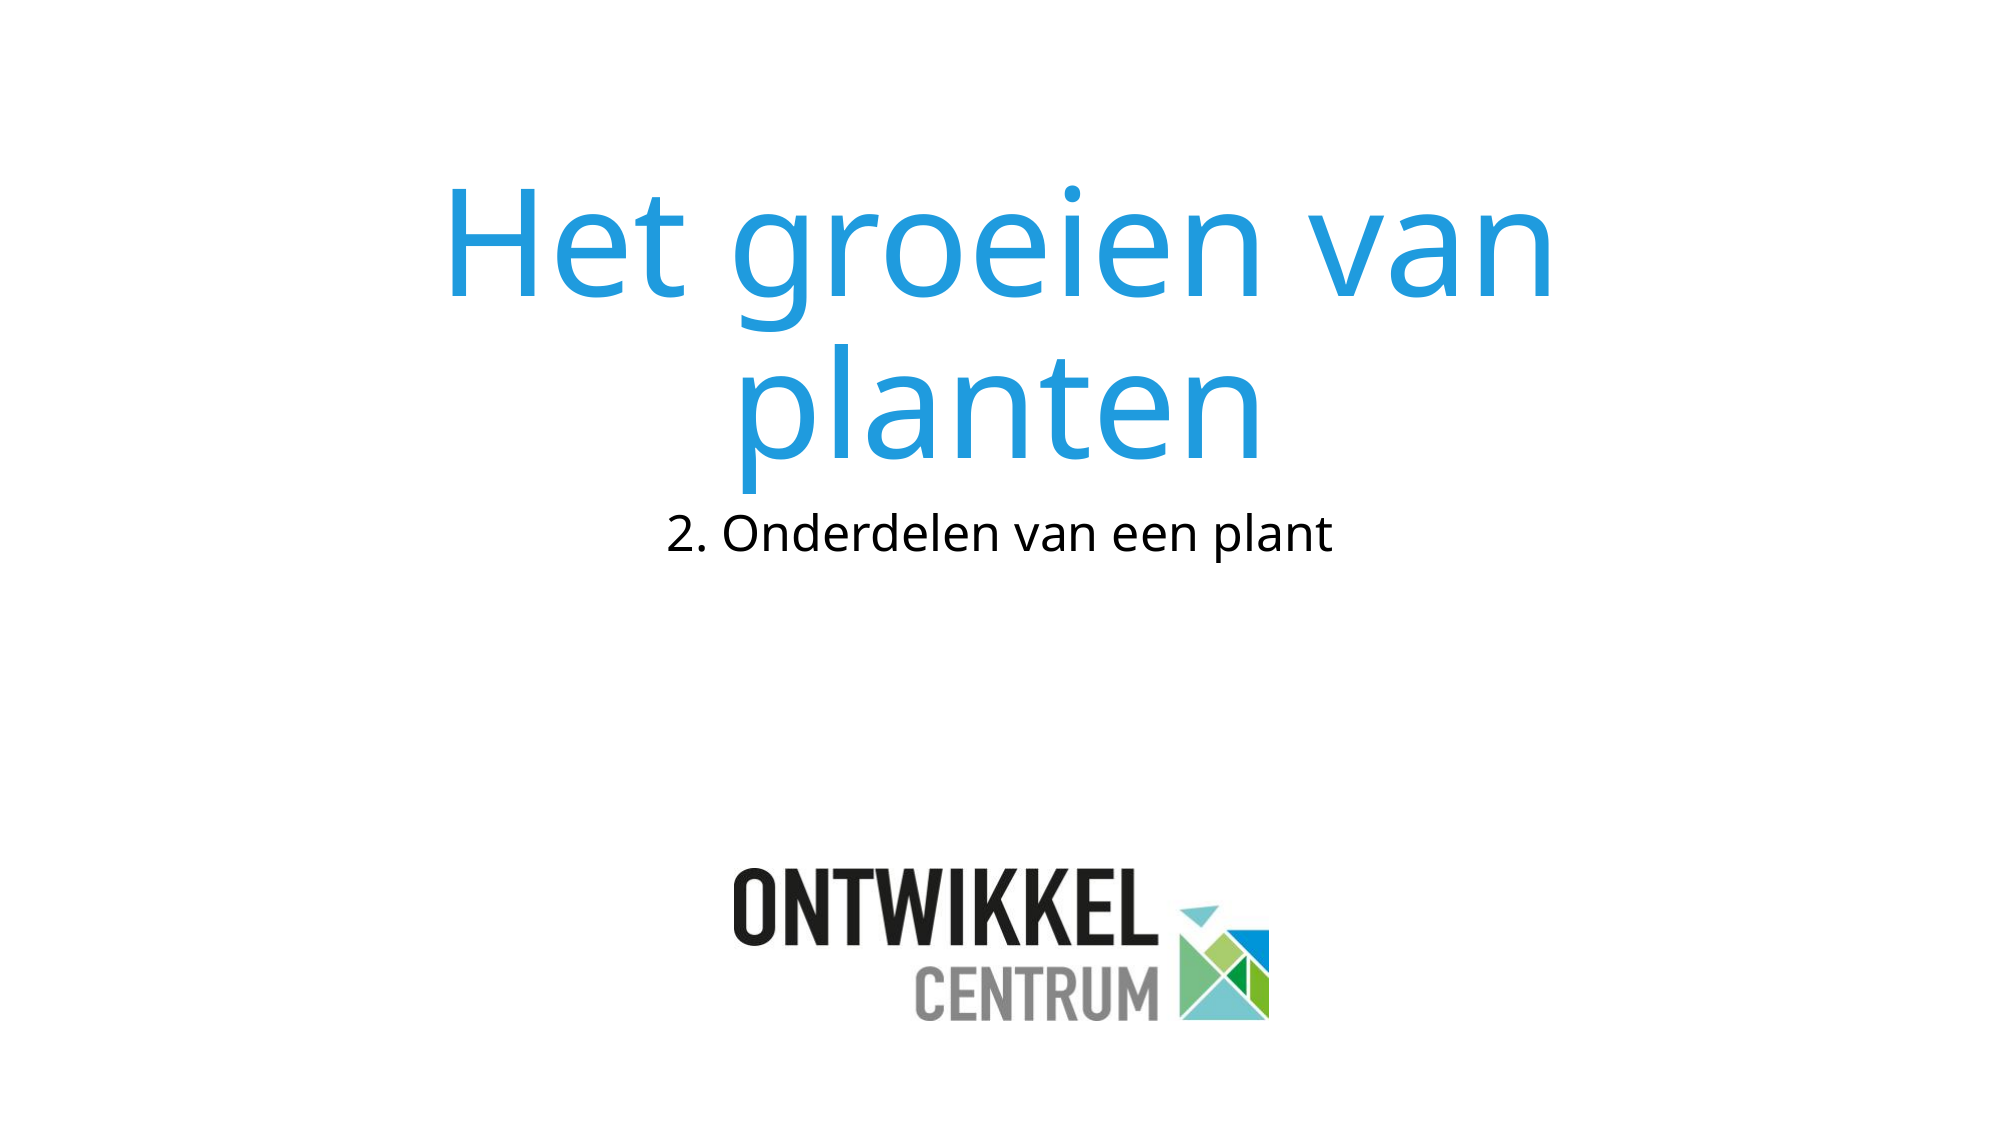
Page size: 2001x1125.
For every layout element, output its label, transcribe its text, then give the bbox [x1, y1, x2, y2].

picture [734, 868, 1269, 1021]
subtitle 2. Onderdelen van een plant [249, 500, 1750, 772]
title Het groeien van planten [249, 107, 1750, 499]
